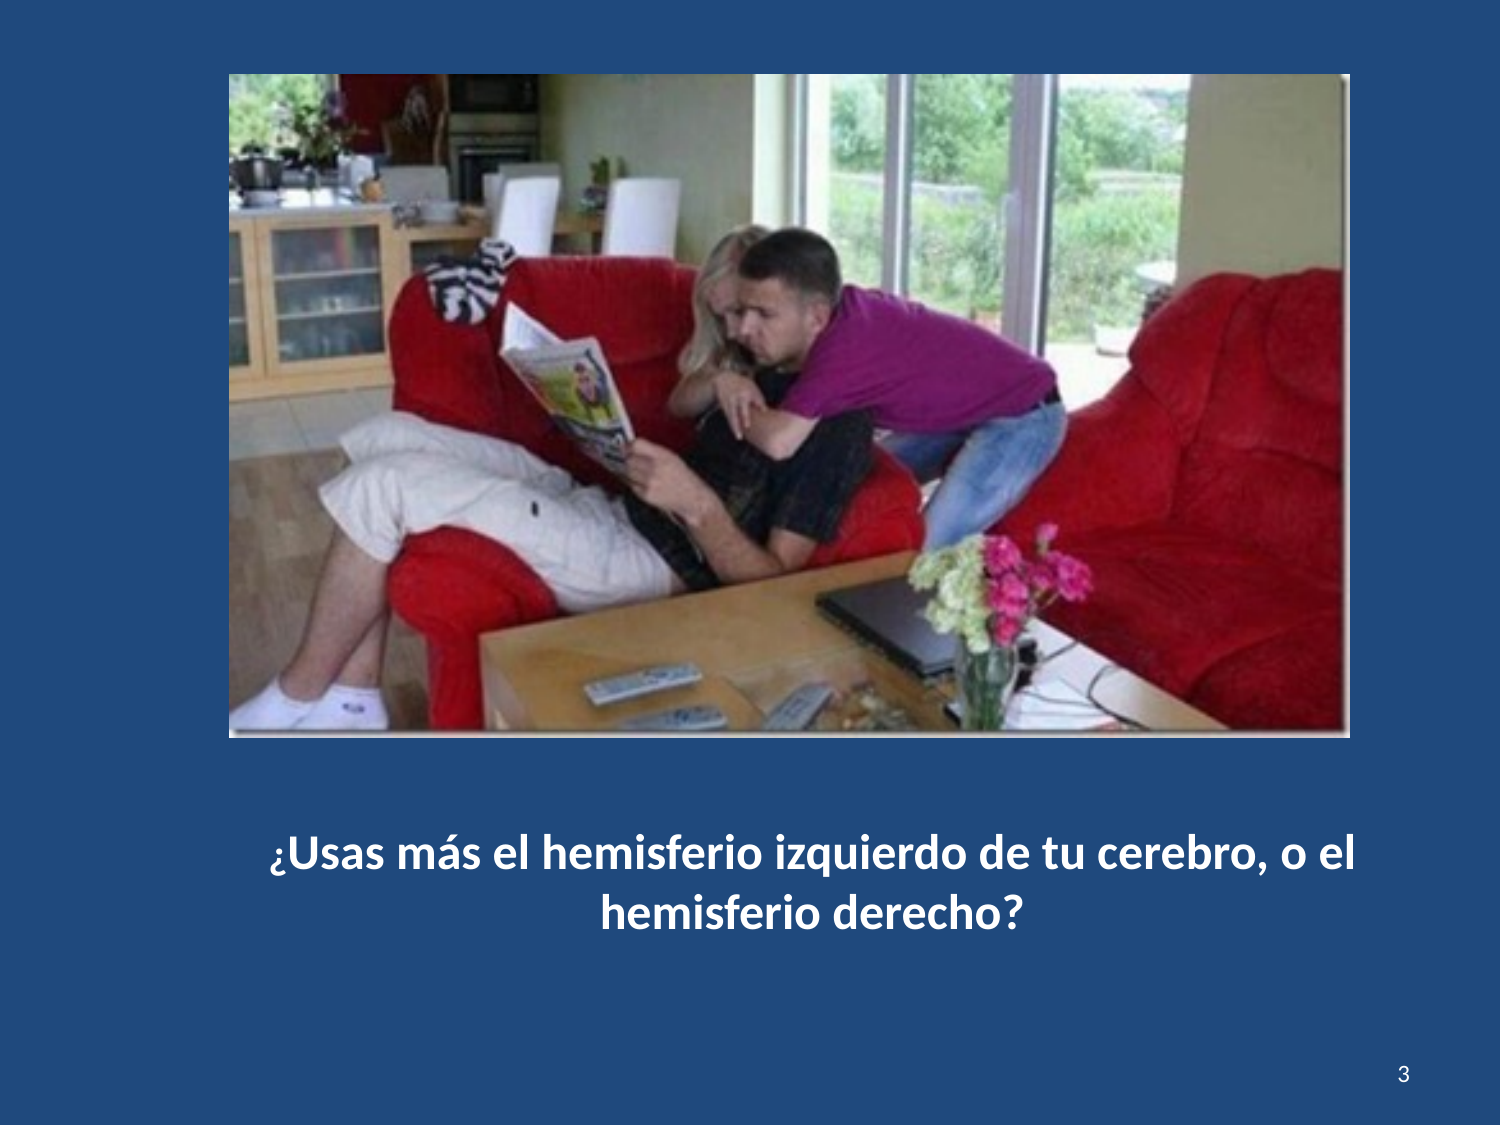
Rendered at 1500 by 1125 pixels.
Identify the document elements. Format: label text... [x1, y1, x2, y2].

picture [229, 74, 1351, 738]
text_box ¿Usas más el hemisferio izquierdo de tu cerebro, o el hemisferio derecho? [200, 812, 1425, 983]
slide_number 3 [1074, 1042, 1425, 1103]
